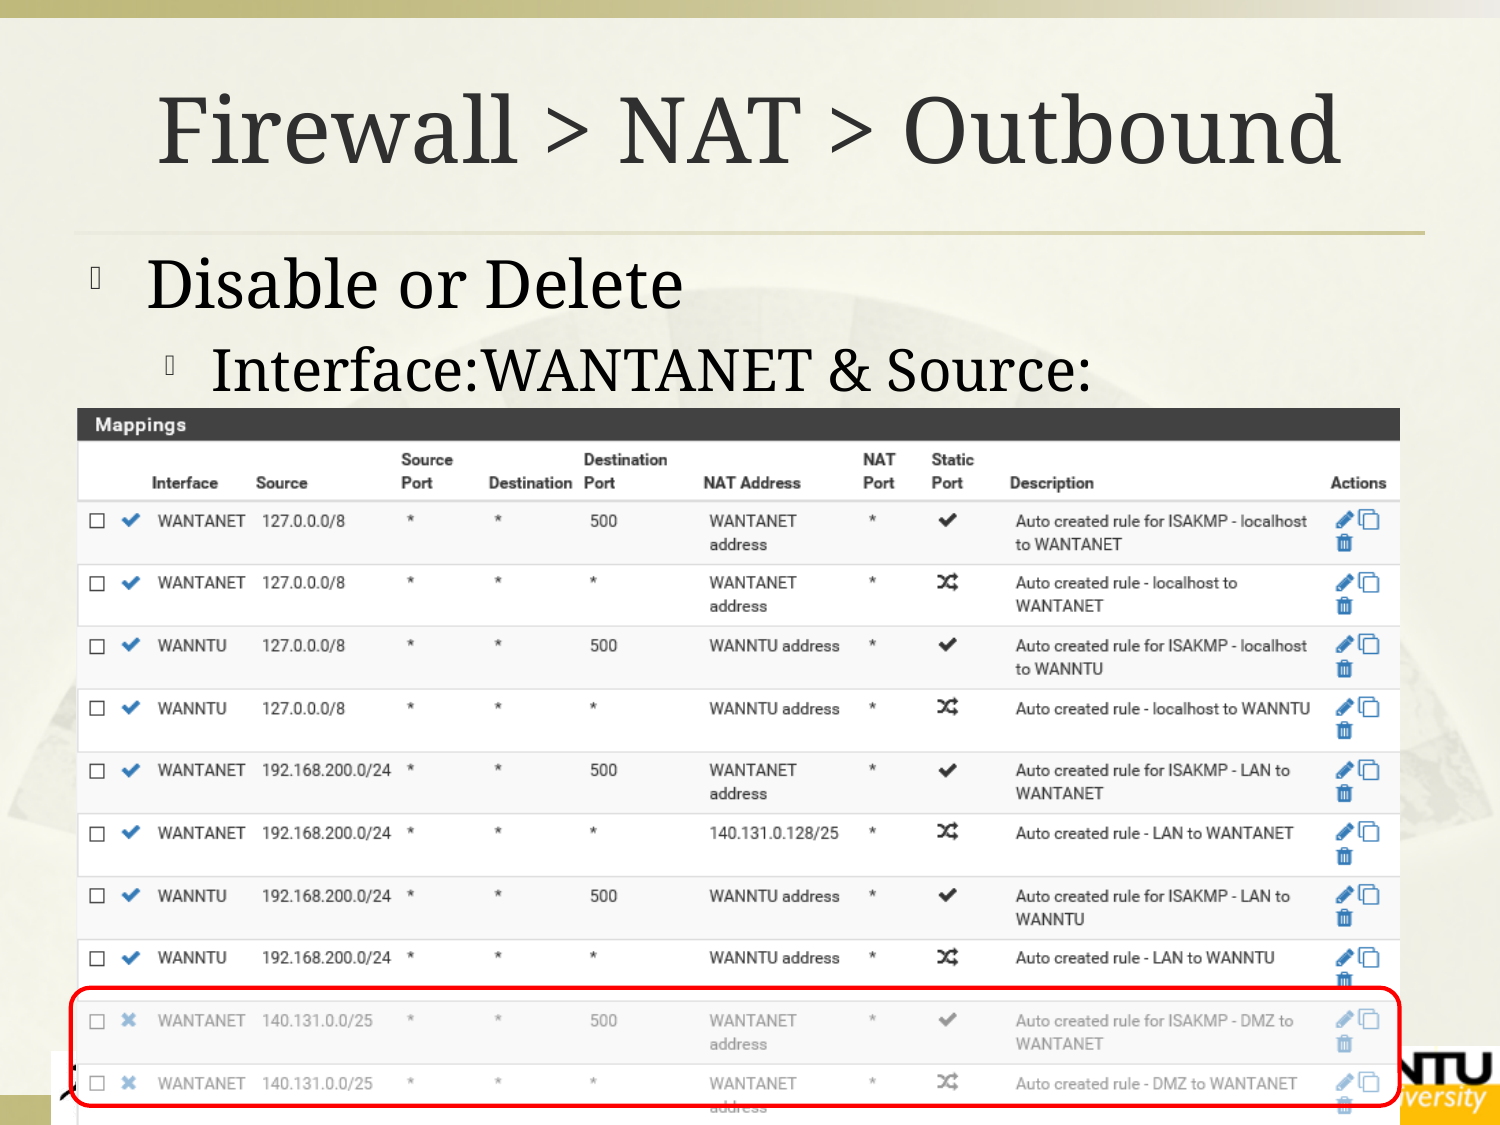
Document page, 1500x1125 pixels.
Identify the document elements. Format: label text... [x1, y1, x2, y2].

picture [51, 408, 1500, 1125]
title Firewall > NAT > Outbound [75, 45, 1425, 209]
list Disable or Delete Interface:WANTANET & Source: 140.131.0.0/25 [75, 234, 1425, 1032]
